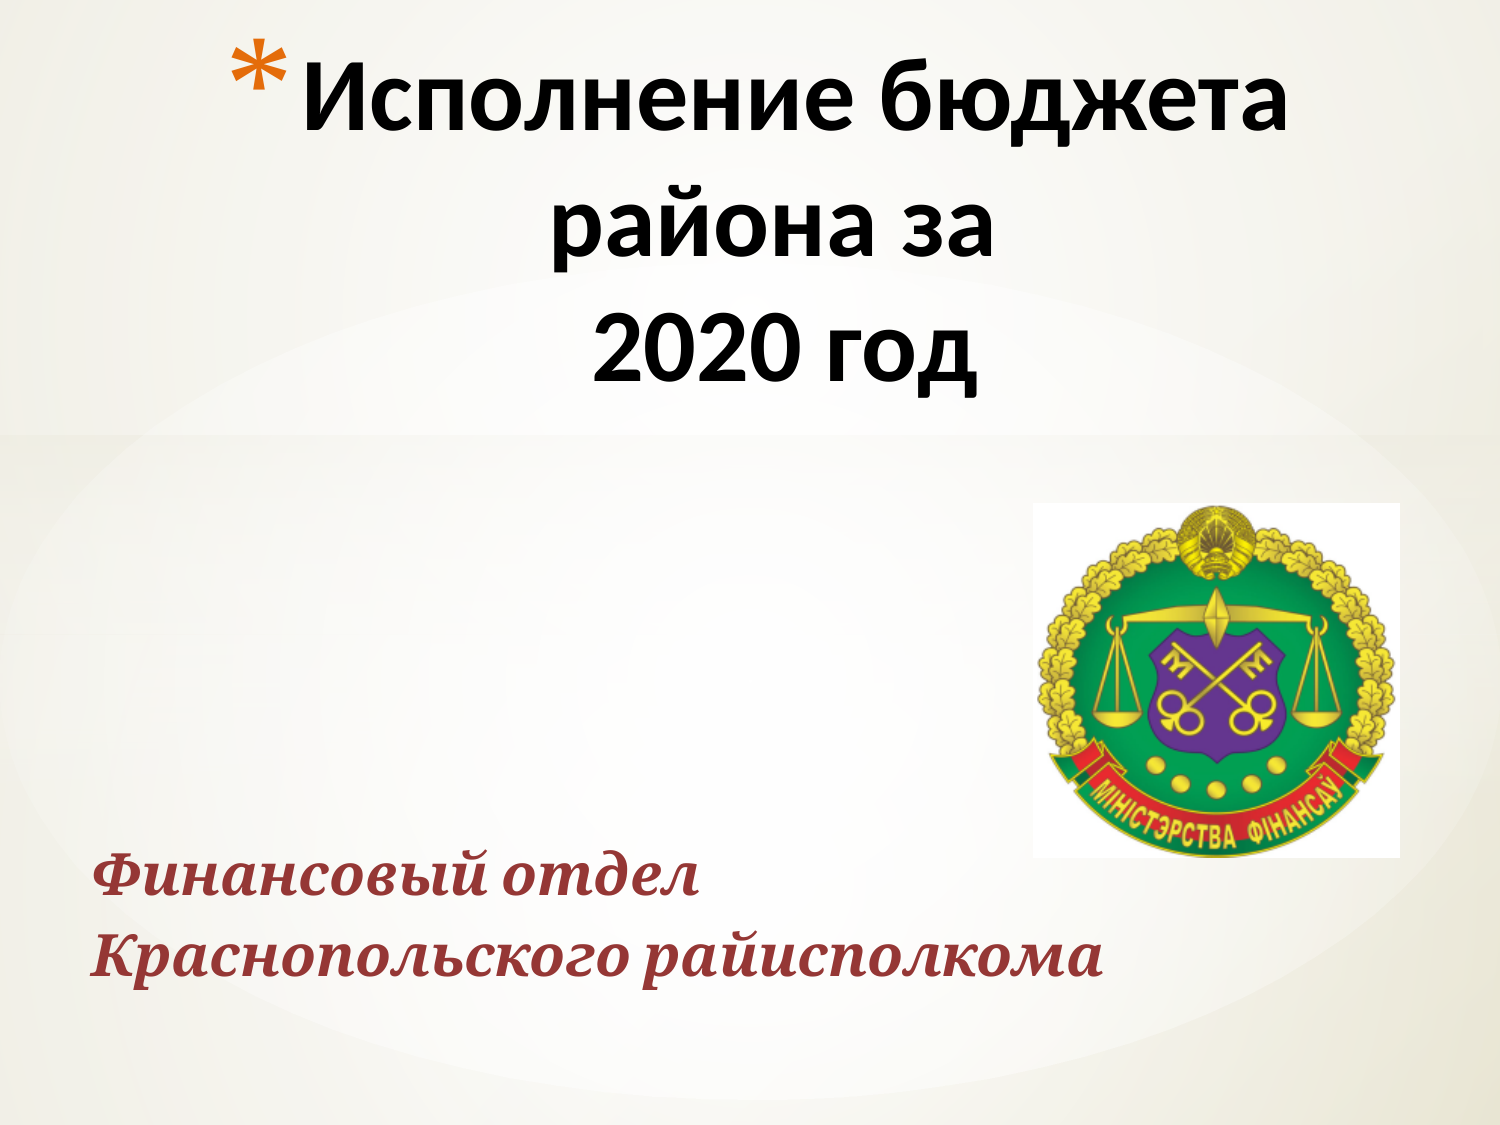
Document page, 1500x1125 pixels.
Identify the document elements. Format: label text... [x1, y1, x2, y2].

title Исполнение бюджета района за 2020 год [88, 19, 1400, 551]
picture [1033, 503, 1400, 859]
subtitle Финансовый отдел Краснопольского райисполкома [76, 829, 1287, 1094]
